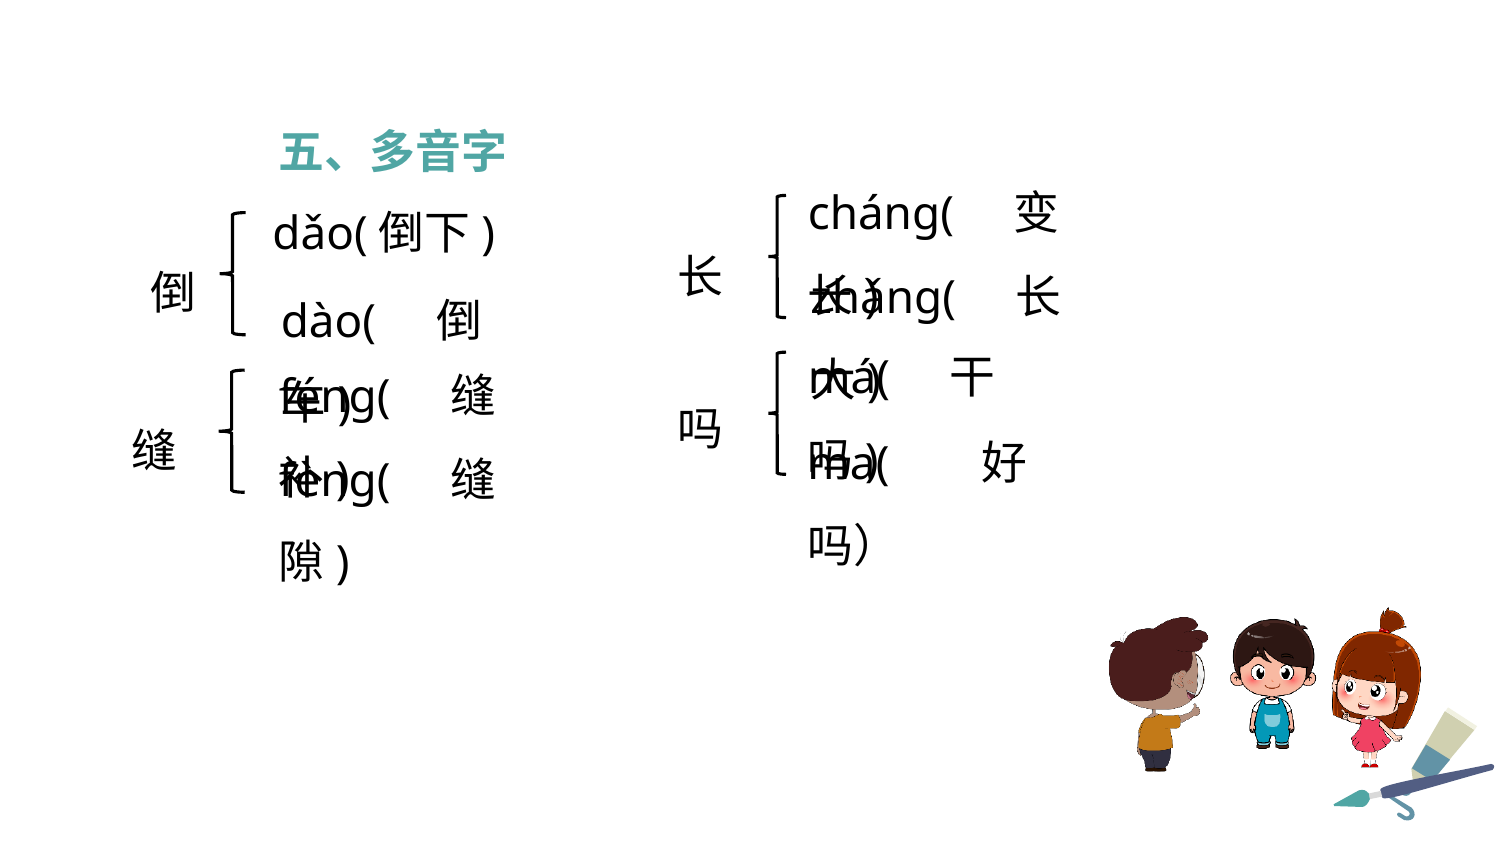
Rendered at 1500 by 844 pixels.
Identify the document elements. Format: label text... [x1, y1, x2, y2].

text_box féng(缝补) [264, 331, 511, 415]
text_box dǎo(倒下) [257, 196, 510, 267]
text_box 吗 [662, 364, 718, 462]
text_box má(干吗) [793, 313, 1011, 399]
text_box 倒 [135, 229, 201, 327]
text_box cháng(变长) [793, 148, 1075, 247]
text_box 缝 [116, 386, 198, 484]
text_box zhǎng(长大) [795, 232, 1077, 331]
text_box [1358, 708, 1481, 844]
text_box 长 [662, 212, 707, 310]
text_box ma(好吗） [792, 399, 1042, 497]
text_box dào(倒车) [266, 256, 497, 331]
text_box 五、多音字 [263, 88, 998, 516]
picture [1079, 580, 1446, 791]
text_box [218, 369, 245, 493]
text_box [219, 212, 246, 336]
text_box fèng(缝隙) [264, 415, 511, 513]
text_box [768, 351, 787, 475]
text_box [768, 194, 787, 319]
